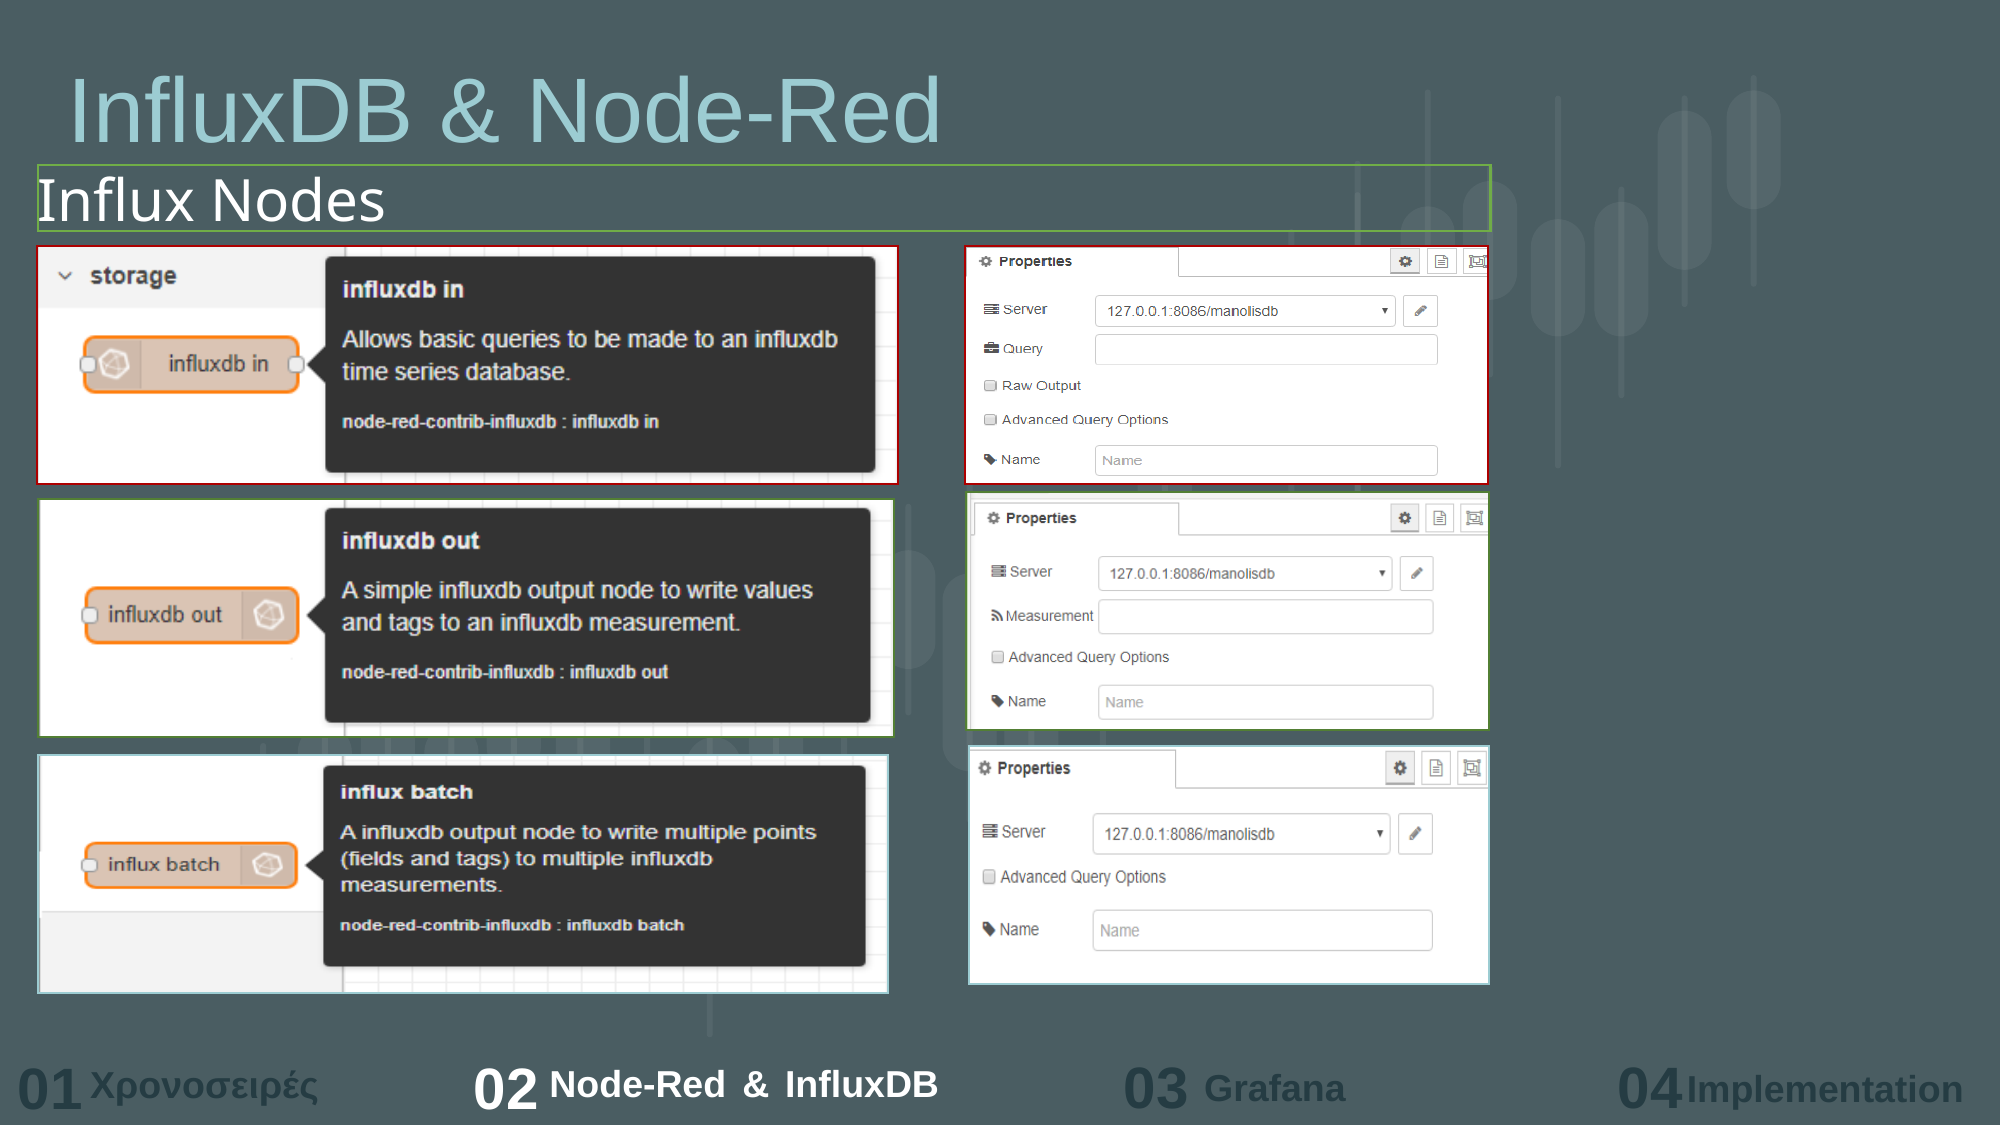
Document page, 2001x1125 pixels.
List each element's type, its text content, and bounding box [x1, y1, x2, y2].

picture [969, 746, 1489, 983]
text_box 03 [1106, 1042, 1297, 1125]
picture [967, 493, 1489, 730]
text_box Influx Nodes [37, 164, 1492, 232]
picture [37, 246, 898, 484]
picture [39, 500, 893, 737]
text_box InfluxDB & Node-Red [53, 55, 1952, 175]
text_box 02 [456, 1043, 588, 1125]
text_box Χρονοσειρές [132, 1053, 383, 1114]
picture [39, 755, 888, 993]
text_box Grafana [1297, 1056, 1405, 1117]
text_box Node-Red & InfluxDB [531, 1033, 979, 1117]
text_box 04 [1599, 1042, 1772, 1125]
picture [965, 246, 1487, 483]
text_box Implementation [1772, 1058, 1988, 1118]
text_box 01 [0, 1043, 132, 1125]
